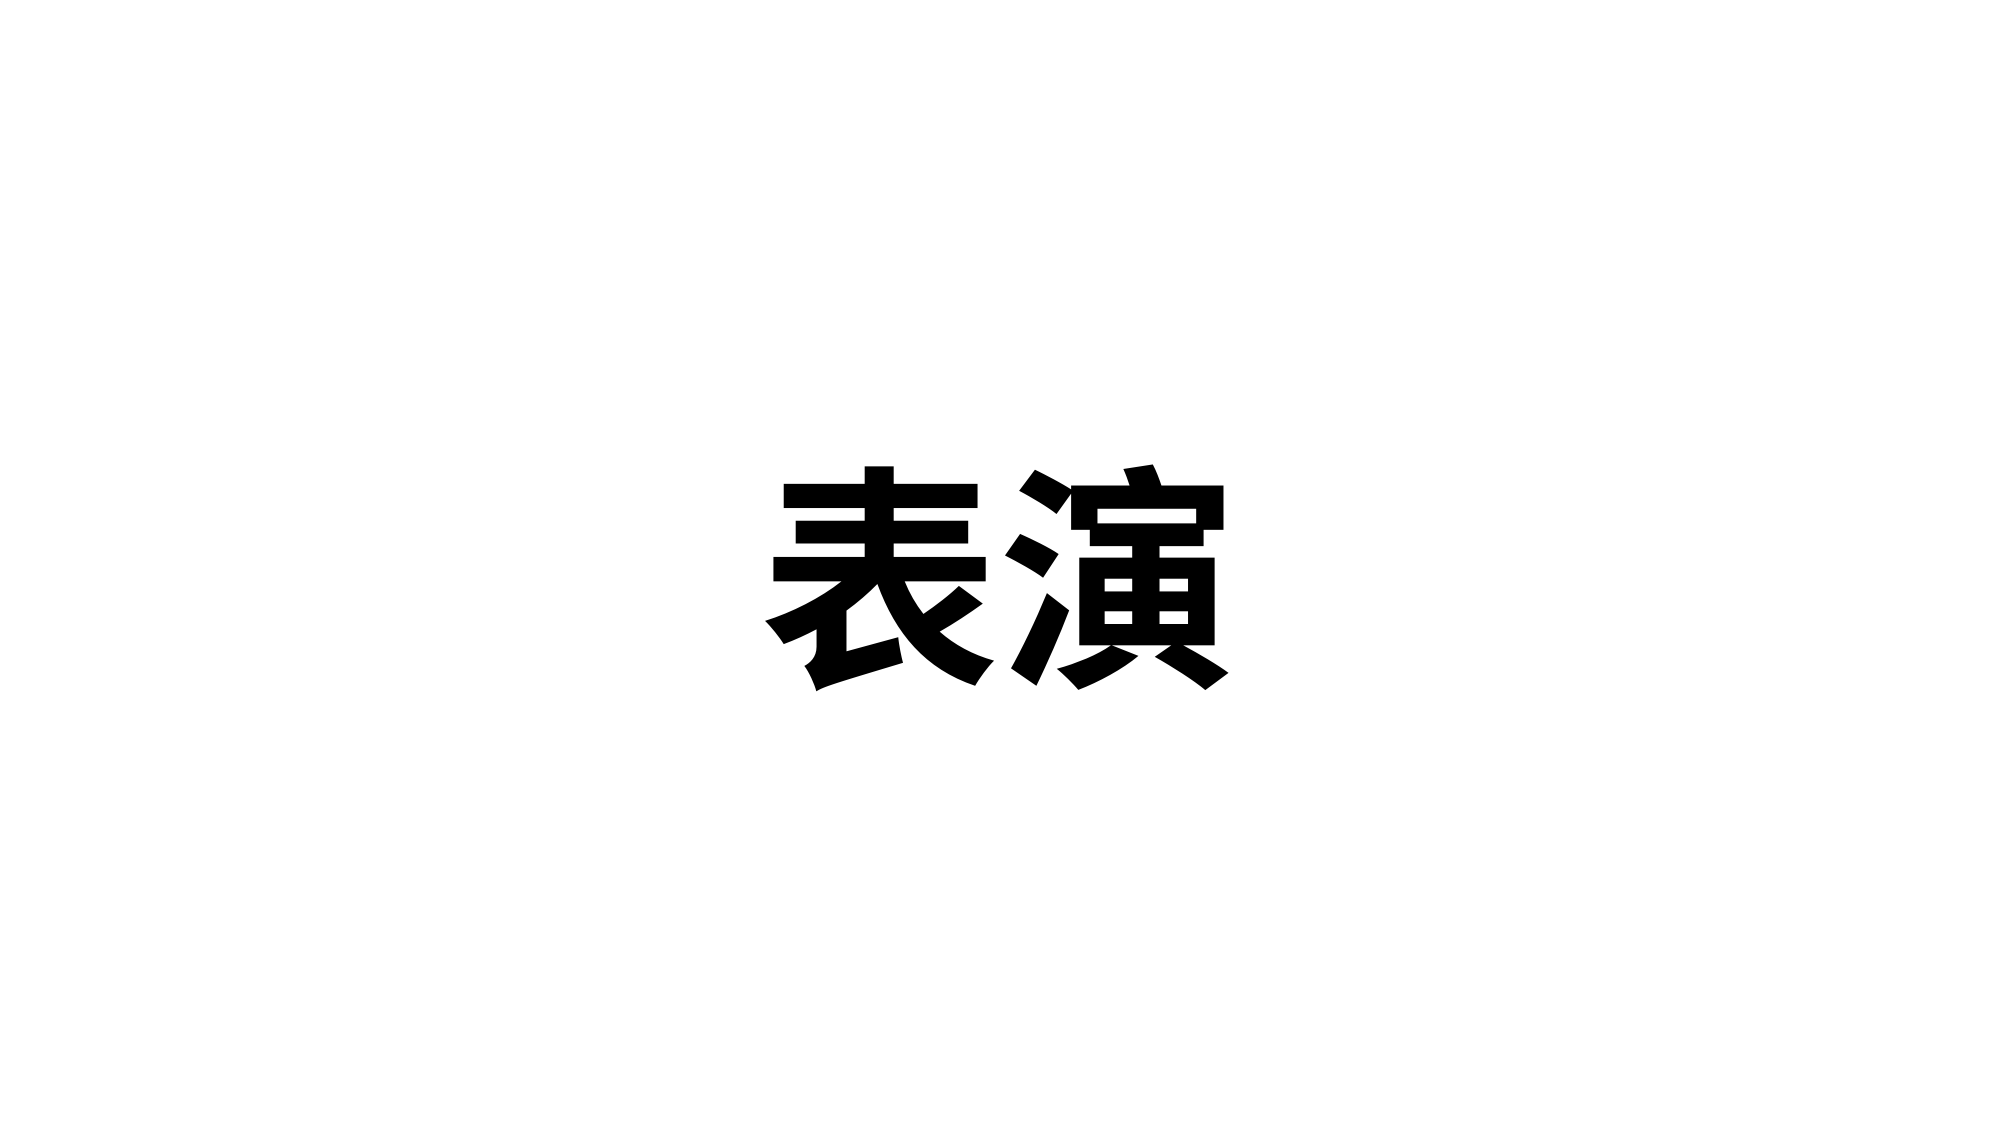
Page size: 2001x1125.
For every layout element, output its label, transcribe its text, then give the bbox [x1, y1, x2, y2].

text_box 表演 [745, 423, 1255, 726]
